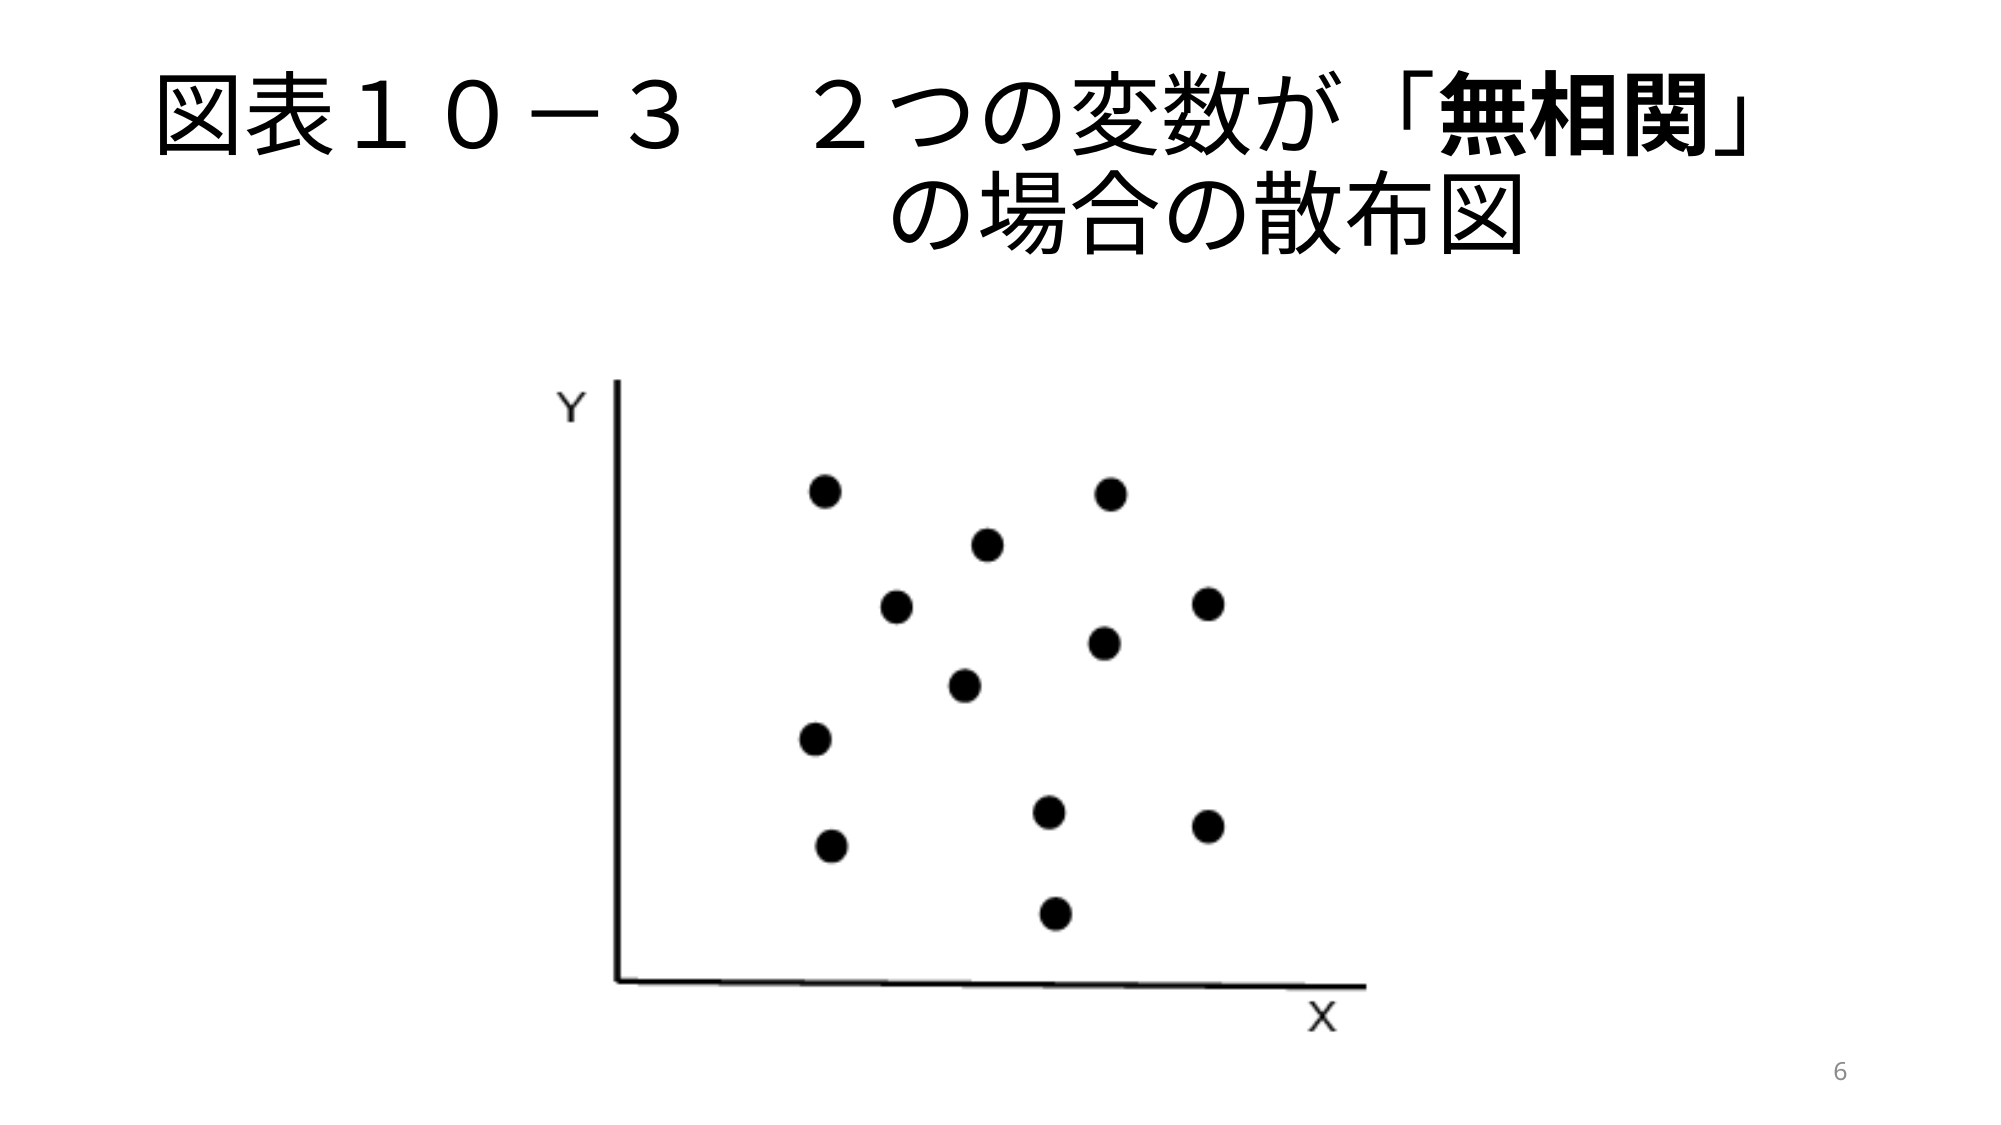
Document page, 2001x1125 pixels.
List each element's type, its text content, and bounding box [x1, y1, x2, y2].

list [548, 378, 1372, 1042]
title 図表１０－３ ２つの変数が「無相関」 の場合の散布図 [137, 59, 1863, 278]
slide_number 6 [1412, 1042, 1863, 1103]
